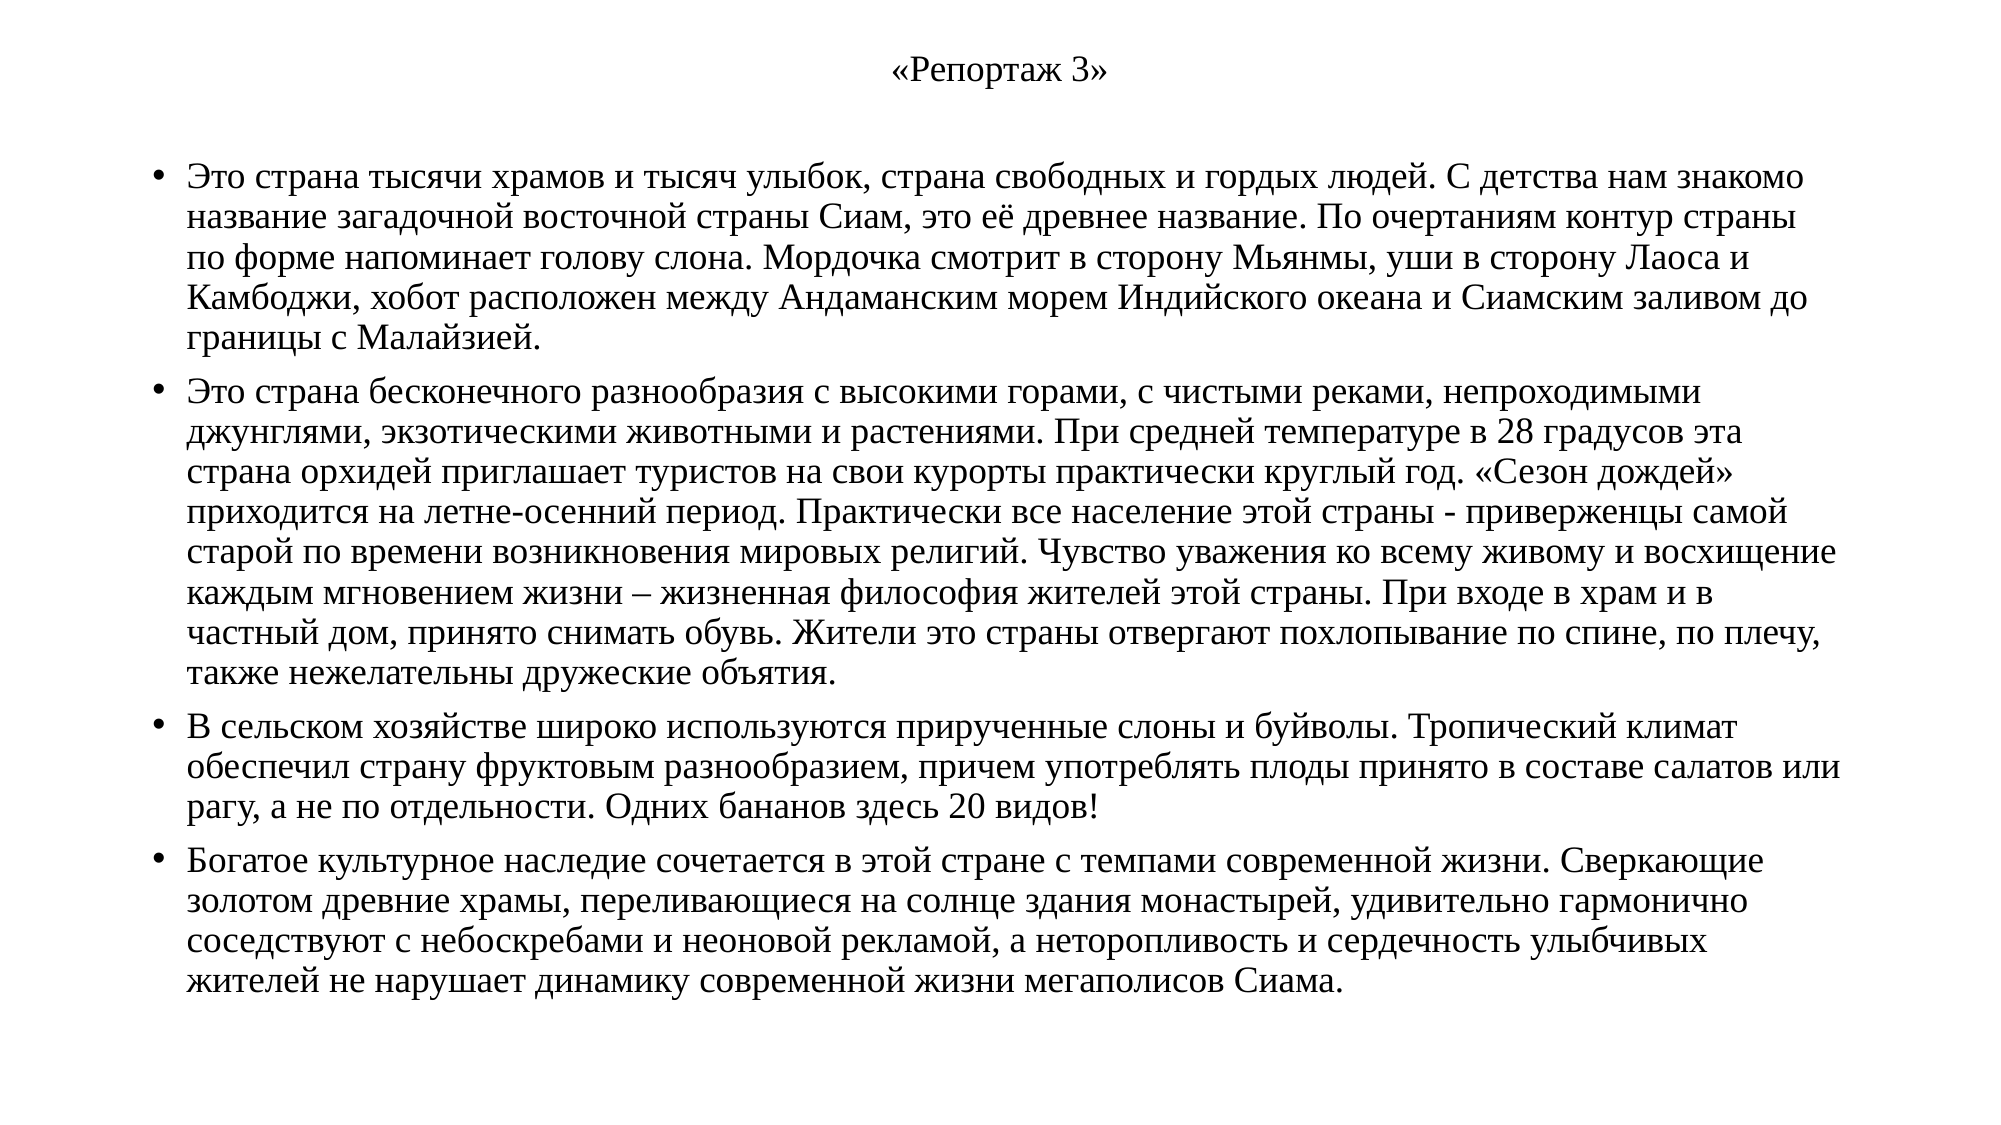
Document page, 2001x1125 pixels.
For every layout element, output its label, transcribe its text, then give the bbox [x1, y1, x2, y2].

list «Репортаж 3» Это страна тысячи храмов и тысяч улыбок, страна свободных и гордых людей. С детства нам знакомо название загадочной восточной страны Сиам, это её древнее название. По очертаниям контур страны по форме напоминает голову слона. Мордочка смотрит в сторону Мьянмы, уши в сторону Лаоса и Камбоджи, хобот расположен между Андаманским морем Индийского океана и Сиамским заливом до границы с Малайзией. Это страна бесконечного разнообразия с высокими горами, с чистыми реками, непроходимыми джунглями, экзотическими животными и растениями. При средней температуре в 28 градусов эта страна орхидей приглашает туристов на свои курорты практически круглый год. «Сезон дождей» приходится на летне-осенний период. Практически все население этой страны - приверженцы самой старой по времени возникновения мировых религий. Чувство уважения ко всему живому и восхищение каждым мгновением жизни – жизненная философия жителей этой страны. При входе в храм и в частный дом, принято снимать обувь. Жители это страны отвергают похлопывание по спине, по плечу, также нежелательны дружеские объятия. В сельском хозяйстве широко используются прирученные слоны и буйволы. Тропический климат обеспечил страну фруктовым разнообразием, причем употреблять плоды принято в составе салатов или рагу, а не по отдельности. Одних бананов здесь 20 видов! Богатое культурное наследие сочетается в этой стране с темпами современной жизни. Сверкающие золотом древние храмы, переливающиеся на солнце здания монастырей, удивительно гармонично соседствуют с небоскребами и неоновой рекламой, а неторопливость и сердечность улыбчивых жителей не нарушает динамику современной жизни мегаполисов Сиама. [137, 42, 1863, 1014]
